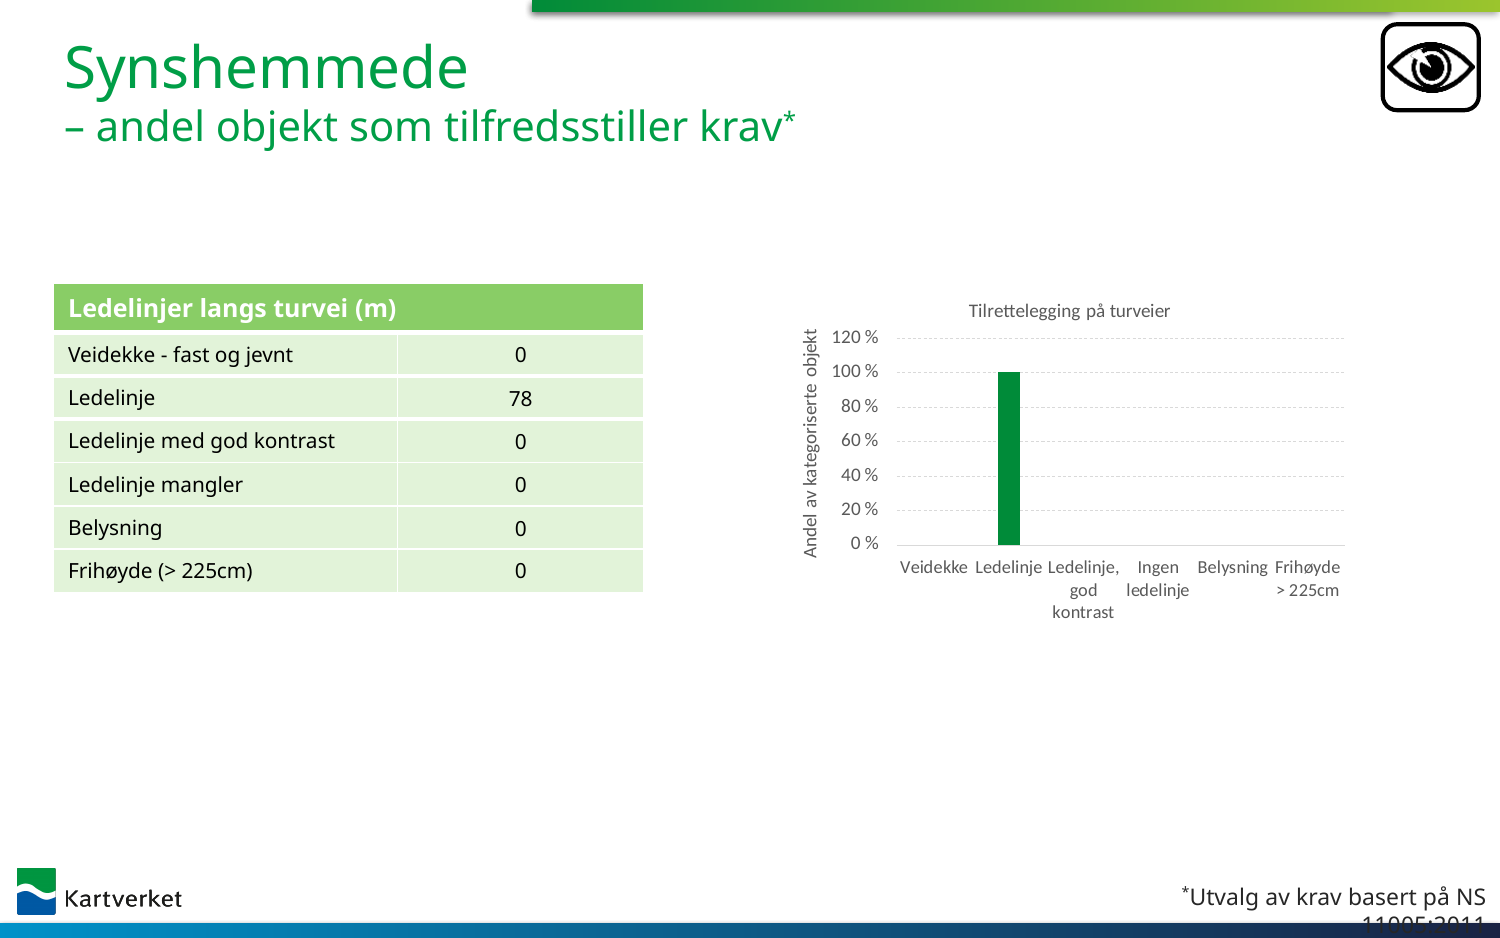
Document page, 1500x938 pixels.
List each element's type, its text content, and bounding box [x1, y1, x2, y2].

table_cell 0 [398, 507, 643, 548]
table_cell 0 [398, 550, 643, 592]
text_box *Utvalg av krav basert på NS 11005:2011 [1068, 873, 1500, 938]
table_cell Veidekke - fast og jevnt [54, 335, 397, 374]
text_box Synshemmede – andel objekt som tilfredsstiller krav* [49, 24, 1431, 158]
table_cell Frihøyde (> 225cm) [54, 550, 397, 592]
table_cell Ledelinje [54, 378, 397, 417]
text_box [1382, 24, 1480, 111]
table_cell Ledelinje mangler [54, 463, 397, 505]
table_cell Belysning [54, 507, 397, 548]
table_cell 0 [398, 335, 643, 374]
picture [791, 291, 1348, 630]
table_cell Ledelinje med god kontrast [54, 421, 397, 462]
table_cell 78 [398, 378, 643, 417]
table_header Ledelinjer langs turvei (m) [54, 284, 643, 330]
table_cell 0 [398, 421, 643, 462]
table_cell 0 [398, 463, 643, 505]
